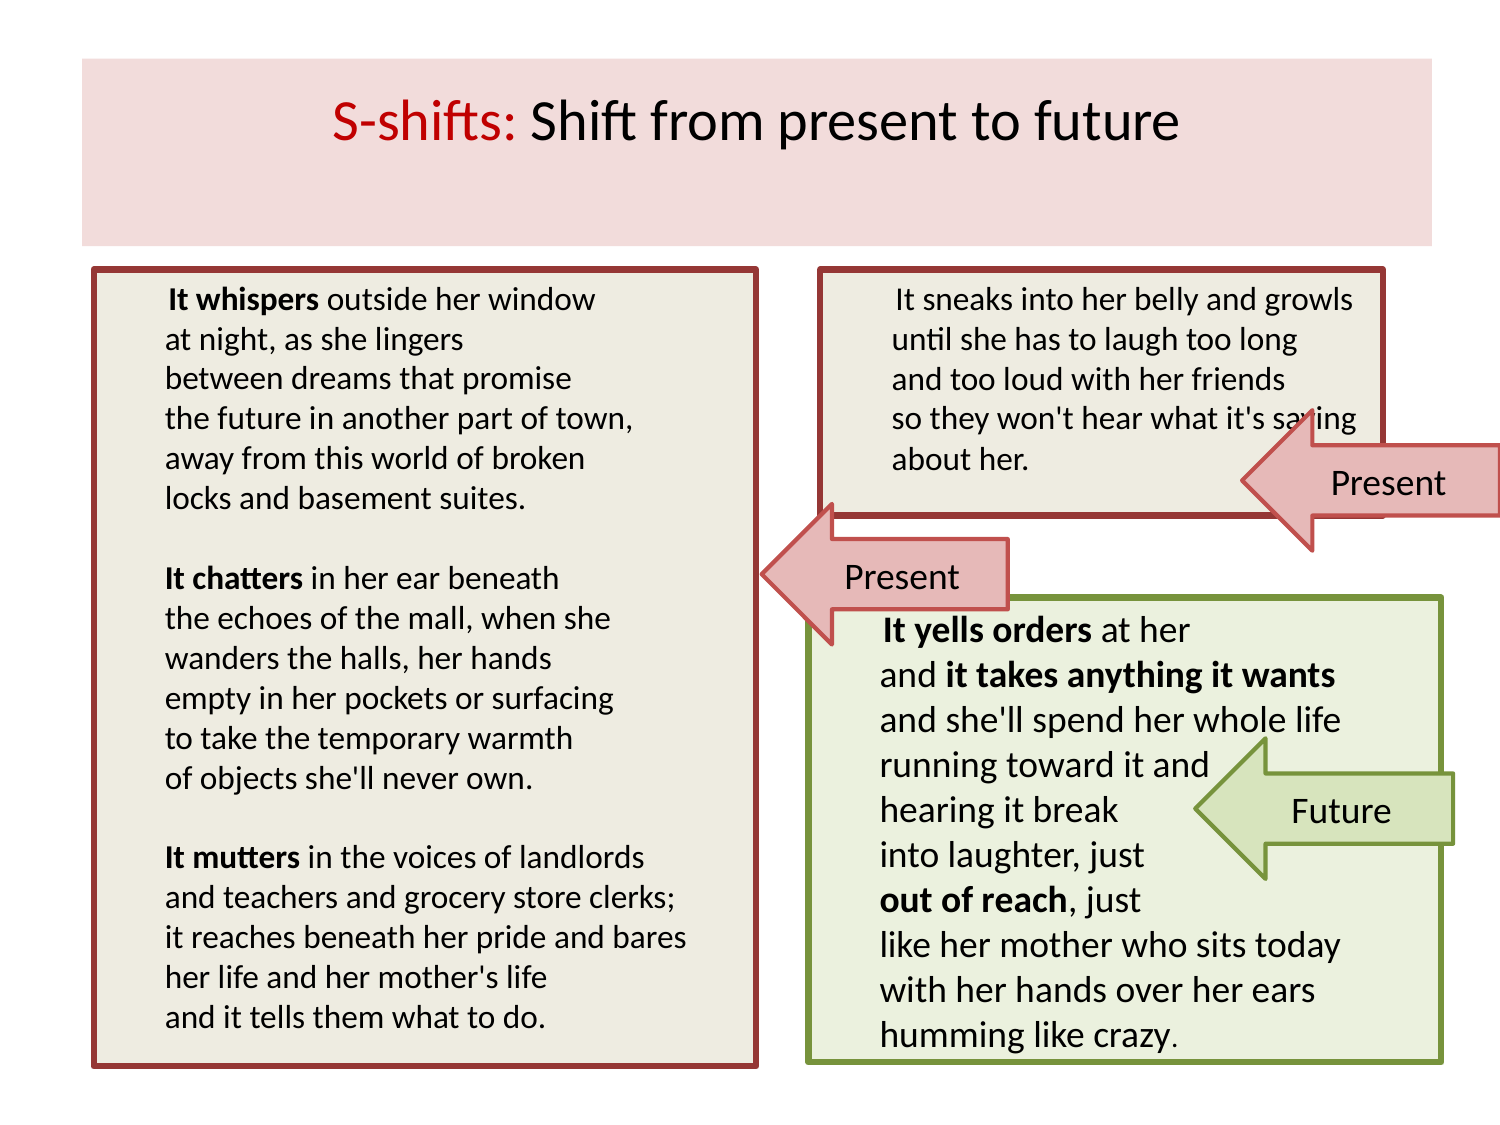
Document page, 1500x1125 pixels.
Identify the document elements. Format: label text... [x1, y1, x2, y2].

text_box It sneaks into her belly and growls until she has to laugh too long and too loud with her friends so they won't hear what it's saying about her. [820, 269, 1383, 516]
text_box It yells orders at her and it takes anything it wants and she'll spend her whole life running toward it and hearing it break into laughter, just out of reach, just like her mother who sits today with her hands over her ears humming like crazy. [808, 597, 1442, 1063]
text_box Future [1193, 736, 1456, 881]
text_box Present [759, 501, 1010, 647]
title S-shifts: Shift from present to future [82, 58, 1432, 247]
list [75, 262, 1425, 1005]
text_box It whispers outside her window at night, as she lingers between dreams that promise the future in another part of town, away from this world of broken locks and basement suites. It chatters in her ear beneath the echoes of the mall, when she wanders the halls, her hands empty in her pockets or surfacing to take the temporary warmth of objects she'll never own. It mutters in the voices of landlords and teachers and grocery store clerks; it reaches beneath her pride and bares her life and her mother's life and it tells them what to do. [93, 269, 757, 1067]
text_box Present [1240, 408, 1500, 553]
